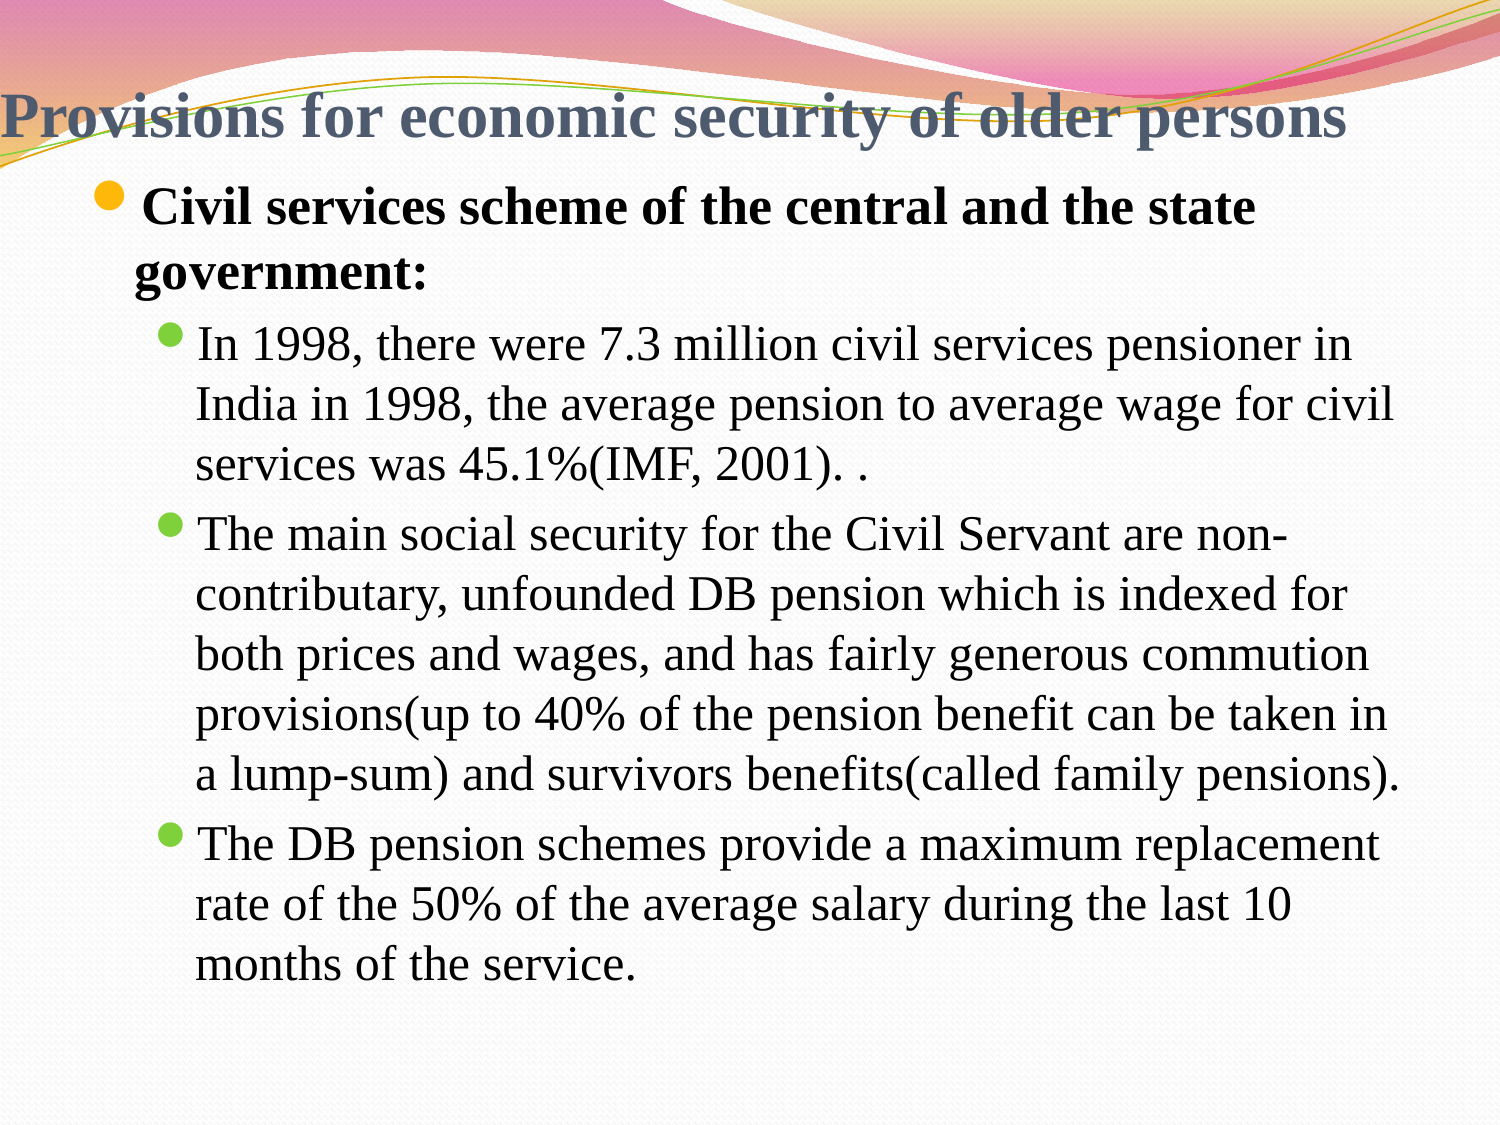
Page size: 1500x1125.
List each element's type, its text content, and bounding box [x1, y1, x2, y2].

title Provisions for economic security of older persons [0, 0, 1500, 151]
list Civil services scheme of the central and the state government: In 1998, there were 7.3 million civil services pensioner in India in 1998, the average pension to average wage for civil services was 45.1%(IMF, 2001). . The main social security for the Civil Servant are non-contributary, unfounded DB pension which is indexed for both prices and wages, and has fairly generous commution provisions(up to 40% of the pension benefit can be taken in a lump-sum) and survivors benefits(called family pensions). The DB pension schemes provide a maximum replacement rate of the 50% of the average salary during the last 10 months of the service. [74, 162, 1426, 1088]
